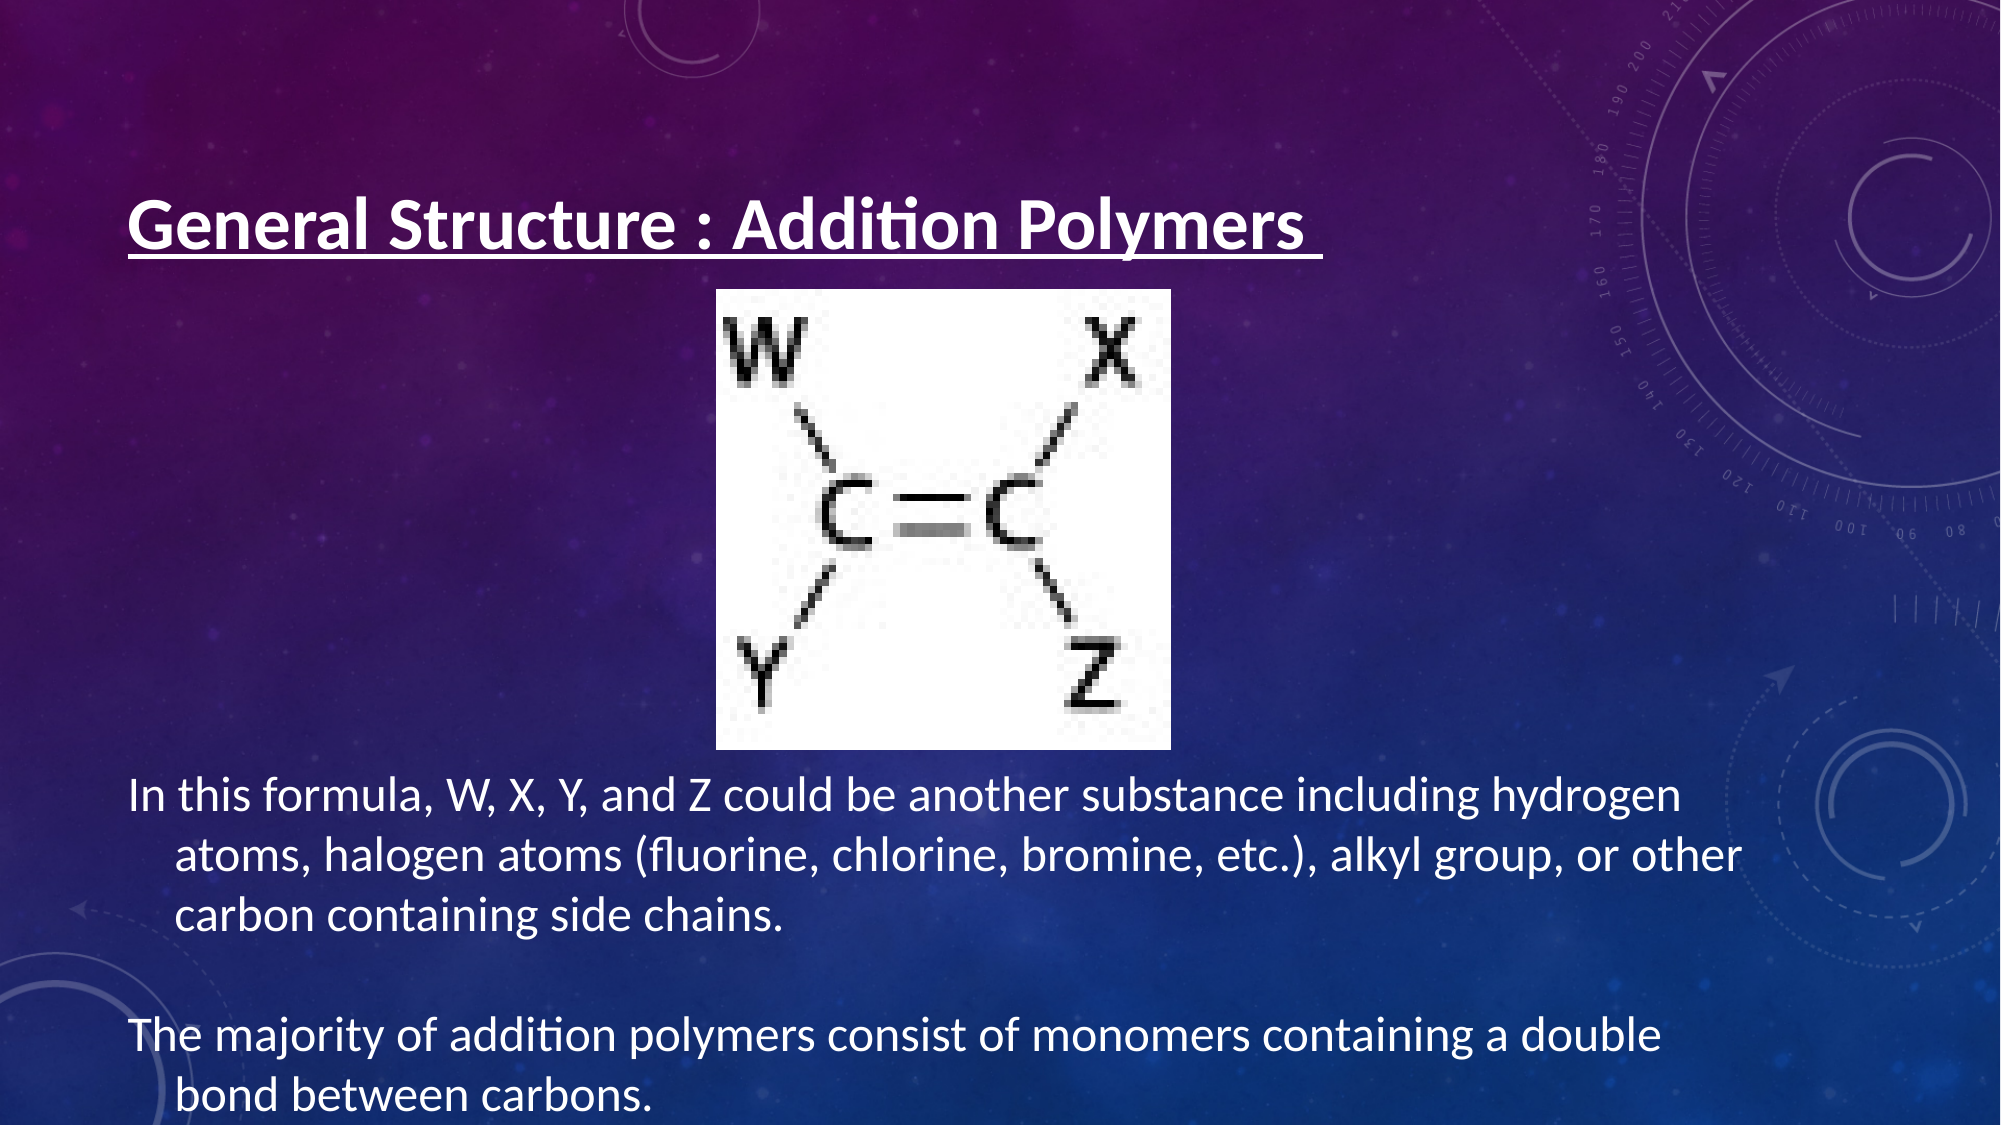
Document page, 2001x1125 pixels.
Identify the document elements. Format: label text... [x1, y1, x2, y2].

list In this formula, W, X, Y, and Z could be another substance including hydrogen atoms, halogen atoms (fluorine, chlorine, bromine, etc.), alkyl group, or other carbon containing side chains. The majority of addition polymers consist of monomers containing a double bond between carbons. [112, 805, 1775, 1078]
picture [0, 0, 2001, 1125]
title General Structure : Addition Polymers [112, 99, 1775, 339]
